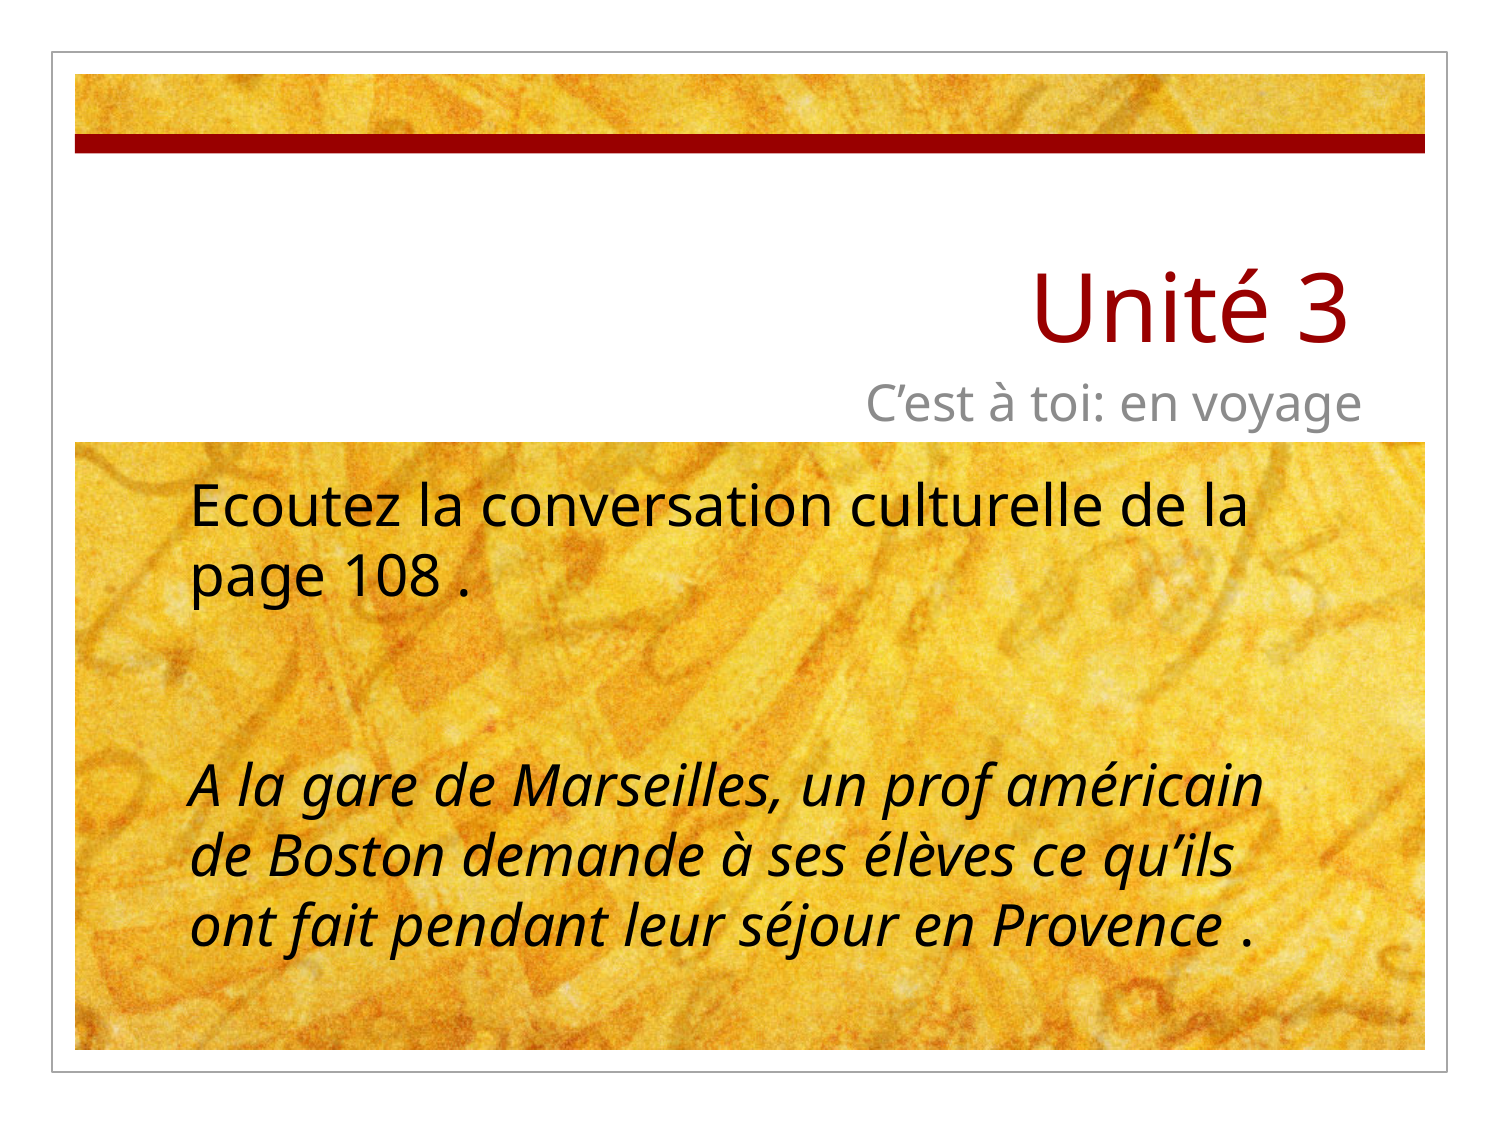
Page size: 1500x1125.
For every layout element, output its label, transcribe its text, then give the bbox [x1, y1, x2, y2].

text_box Ecoutez la conversation culturelle de la page 108 . A la gare de Marseilles, un prof américain de Boston demande à ses élèves ce qu’ils ont fait pendant leur séjour en Provence . [175, 460, 1322, 966]
title Unité 3 [112, 158, 1392, 362]
picture [75, 74, 1425, 134]
picture [75, 442, 1425, 1050]
subtitle C’est à toi: en voyage [112, 362, 1392, 439]
